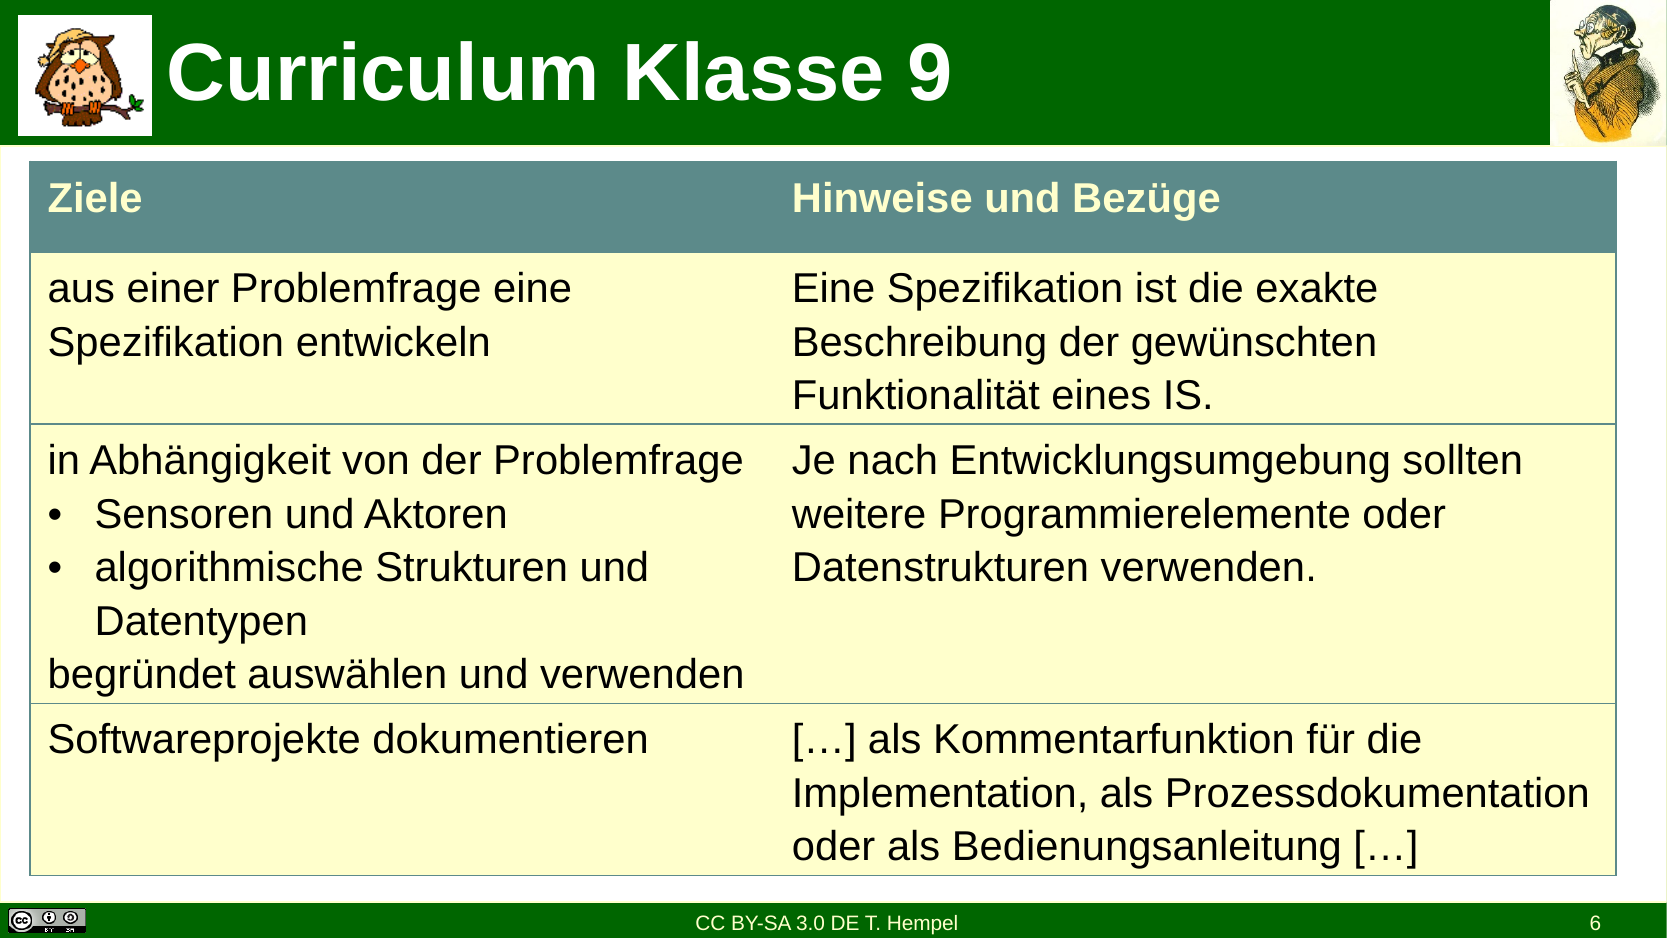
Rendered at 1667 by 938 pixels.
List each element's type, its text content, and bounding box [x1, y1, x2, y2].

title Curriculum Klasse 9 [151, 17, 1531, 125]
table_cell Softwareprojekte dokumentieren [31, 704, 774, 875]
table_cell Je nach Entwicklungsumgebung sollten weitere Programmierelemente oder Datenstrukturen verwenden. [774, 425, 1615, 703]
table_header Hinweise und Bezüge [774, 163, 1615, 251]
table_cell Eine Spezifikation ist die exakte Beschreibung der gewünschten Funktionalität eines IS. [774, 253, 1615, 423]
picture [18, 15, 152, 136]
footer CC BY-SA 3.0 DE T. Hempel [465, 901, 1188, 927]
picture [8, 908, 86, 933]
table_cell aus einer Problemfrage eine Spezifikation entwickeln [31, 253, 774, 423]
slide_number 6 [1227, 901, 1616, 927]
picture [1550, 0, 1667, 146]
table_cell in Abhängigkeit von der Problemfrage Sensoren und Aktoren algorithmische Strukturen und Datentypen begründet auswählen und verwenden [31, 425, 774, 703]
table_cell […] als Kommentarfunktion für die Implementation, als Prozessdokumentation oder als Bedienungsanleitung […] [774, 704, 1615, 875]
table_header Ziele [31, 163, 774, 251]
